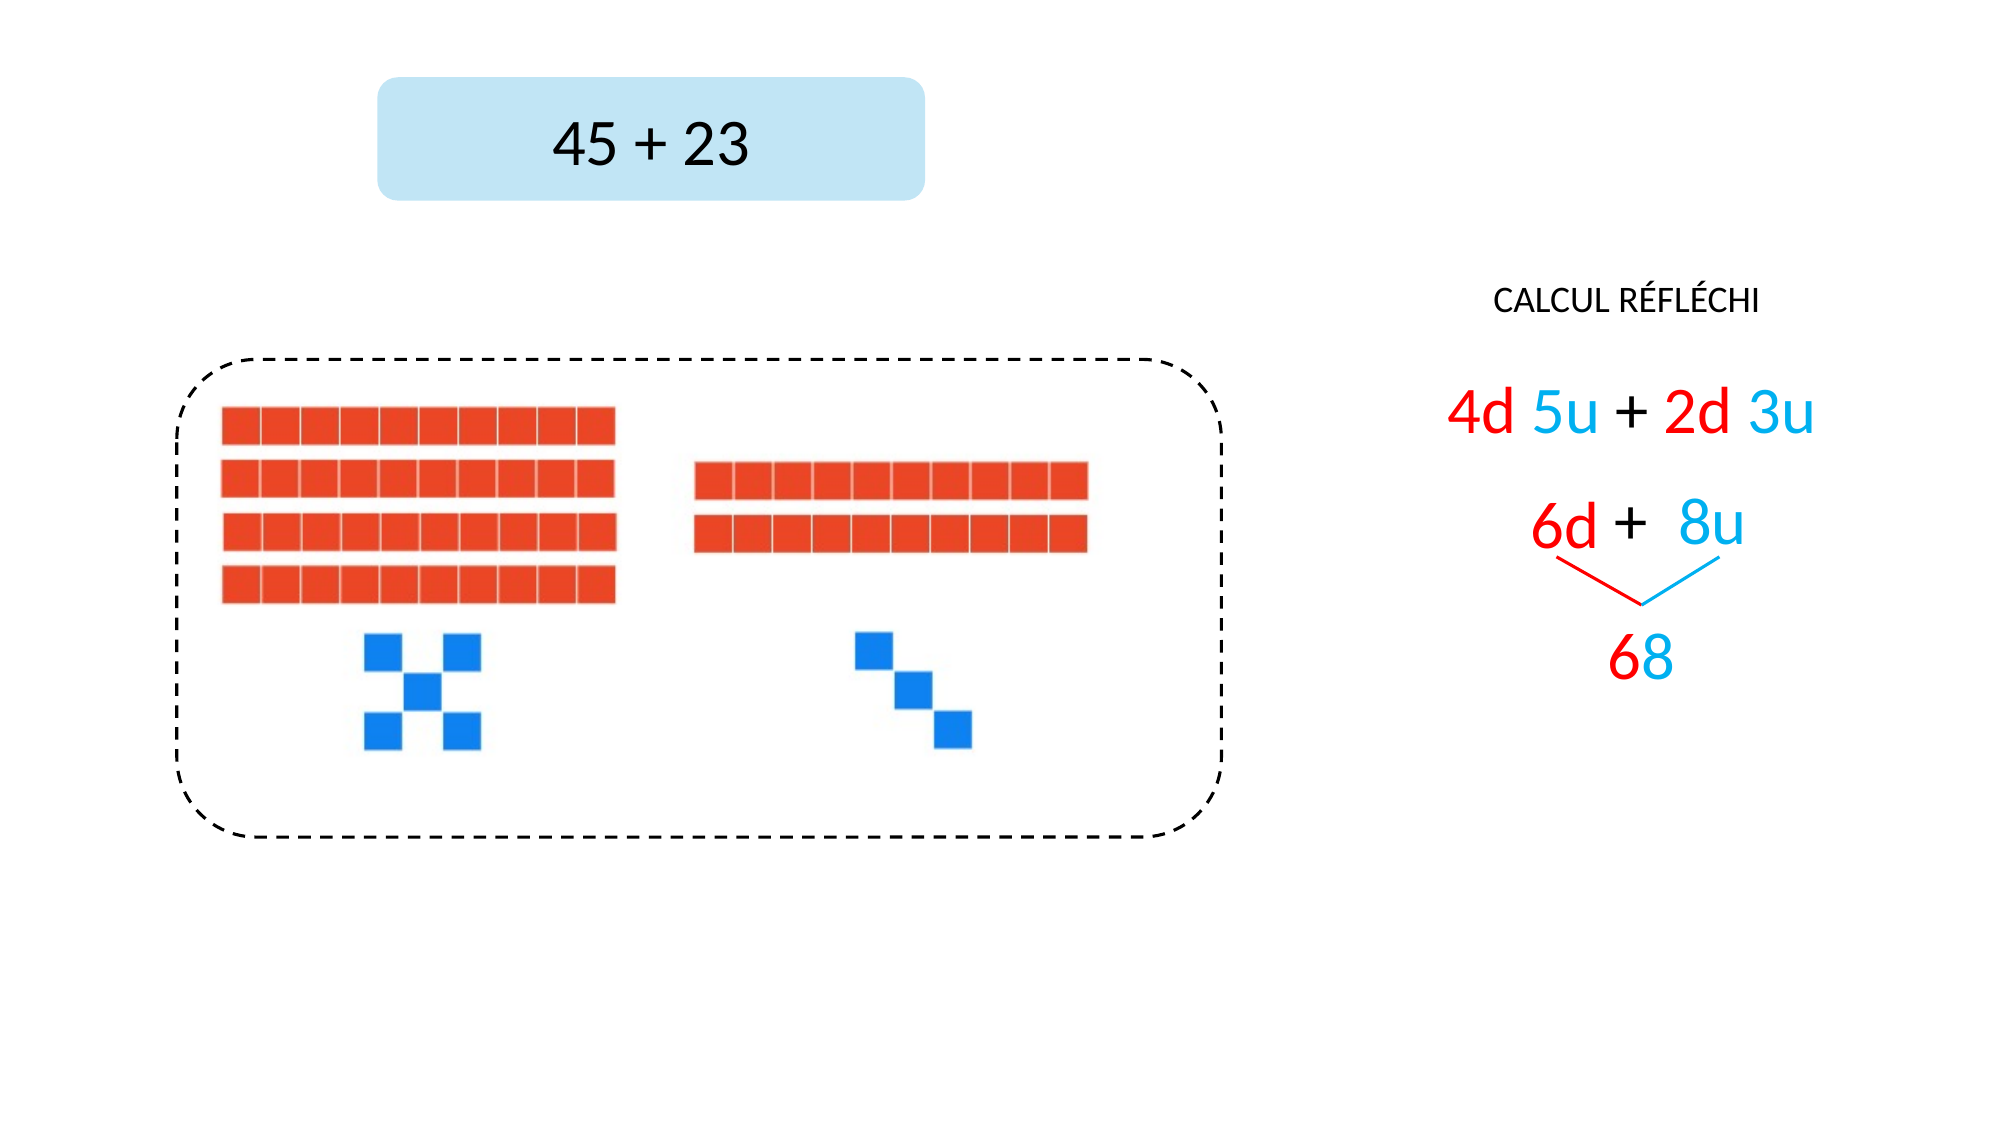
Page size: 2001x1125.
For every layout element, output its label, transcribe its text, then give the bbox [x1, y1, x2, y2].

text_box [225, 362, 1224, 839]
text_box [1641, 556, 1720, 606]
text_box + 8u [1594, 470, 1768, 565]
text_box CALCUL RÉFLÉCHI [1478, 268, 1786, 328]
text_box 6d [1475, 474, 1655, 570]
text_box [1555, 556, 1641, 606]
text_box 45 + 23 [375, 75, 927, 203]
text_box 68 [1385, 603, 1898, 701]
picture [142, 328, 1169, 831]
text_box 4d 5u + 2d 3u [1330, 359, 1933, 455]
